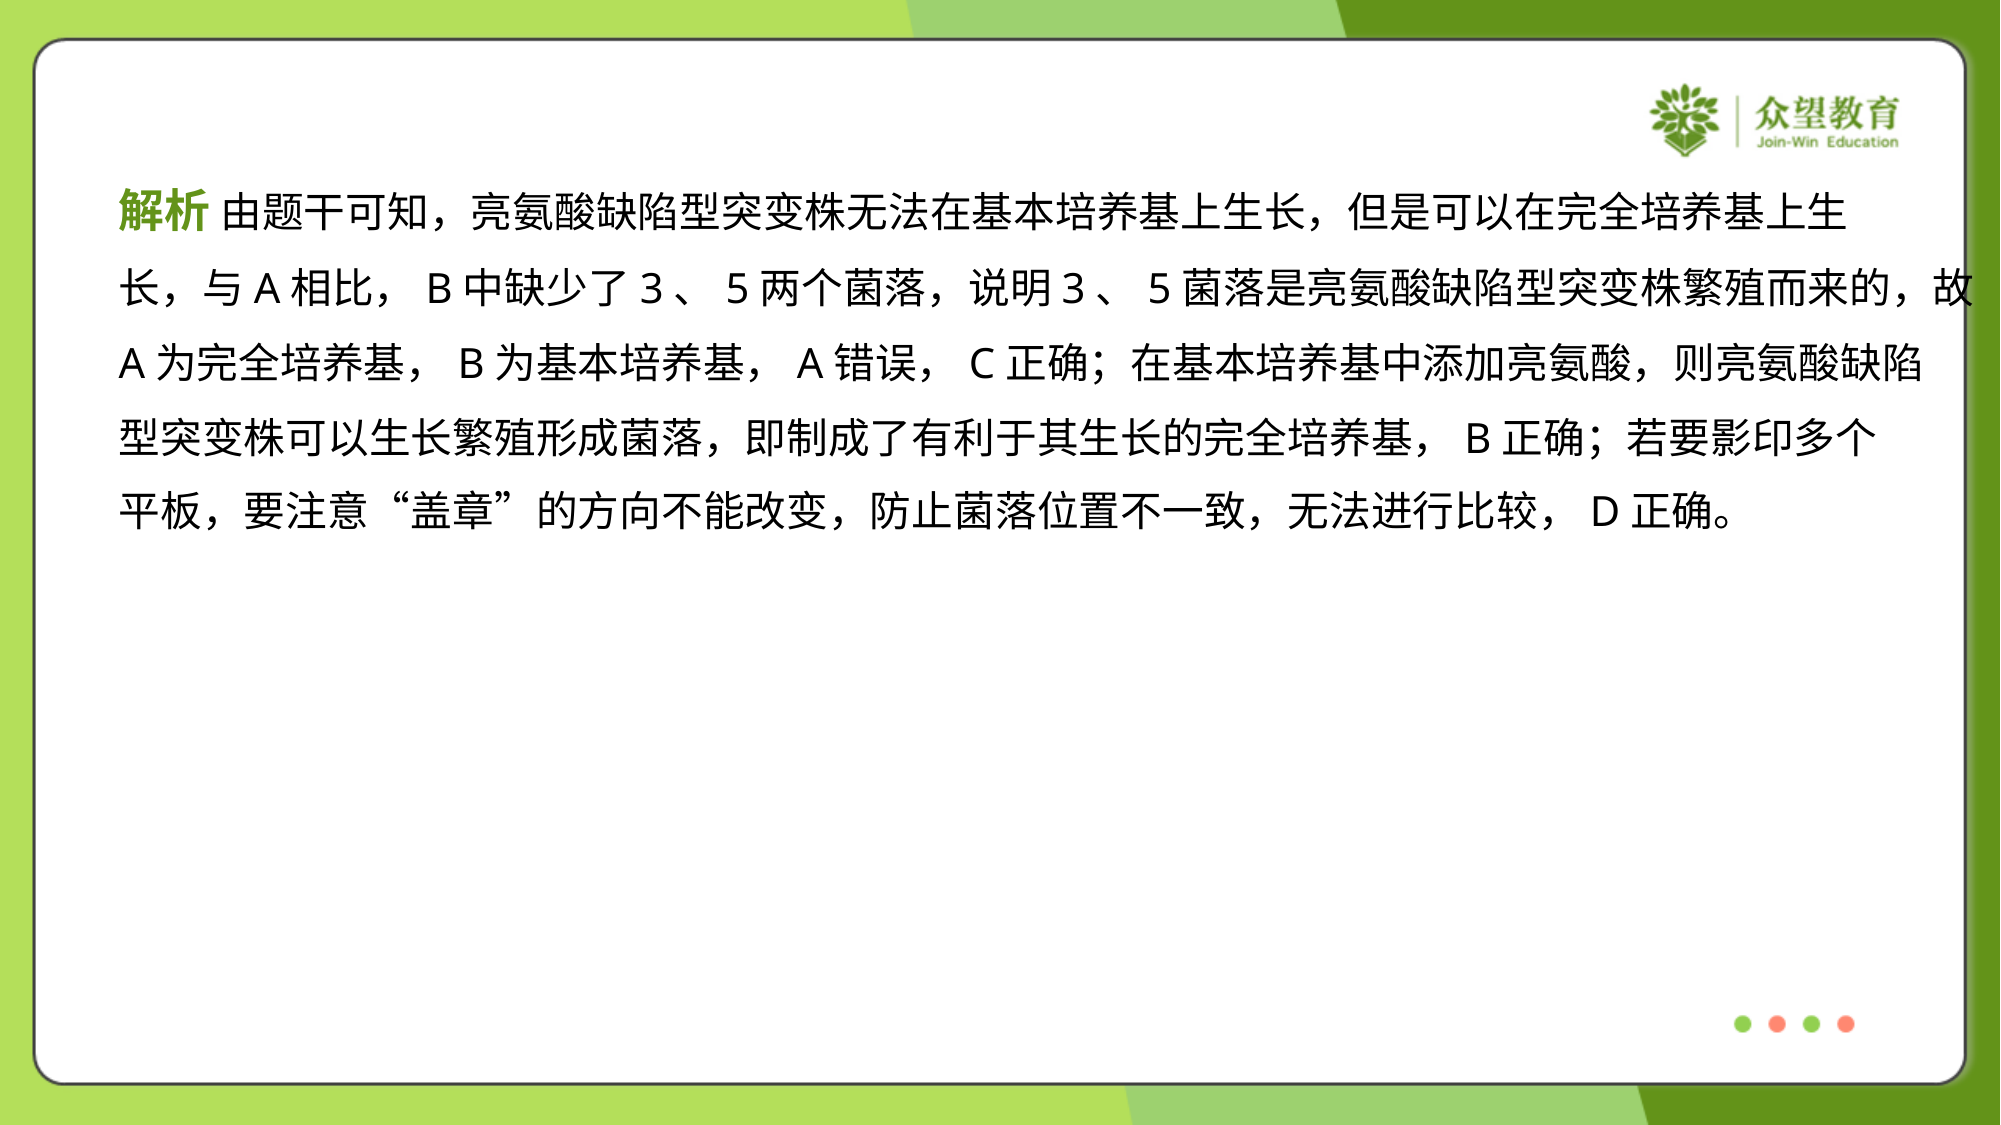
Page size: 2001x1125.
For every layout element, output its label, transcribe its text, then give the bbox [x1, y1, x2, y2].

text_box 解析 由题干可知，亮氨酸缺陷型突变株无法在基本培养基上生长，但是可以在完全培养基上生 长，与A相比，B中缺少了3、5两个菌落，说明3、5菌落是亮氨酸缺陷型突变株繁殖而来的，故 A为完全培养基，B为基本培养基，A错误，C正确；在基本培养基中添加亮氨酸，则亮氨酸缺陷 型突变株可以生长繁殖形成菌落，即制成了有利于其生长的完全培养基，B正确；若要影印多个 平板，要注意“盖章”的方向不能改变，防止菌落位置不一致，无法进行比较，D正确。 [118, 159, 1883, 527]
picture [0, 0, 2000, 1125]
